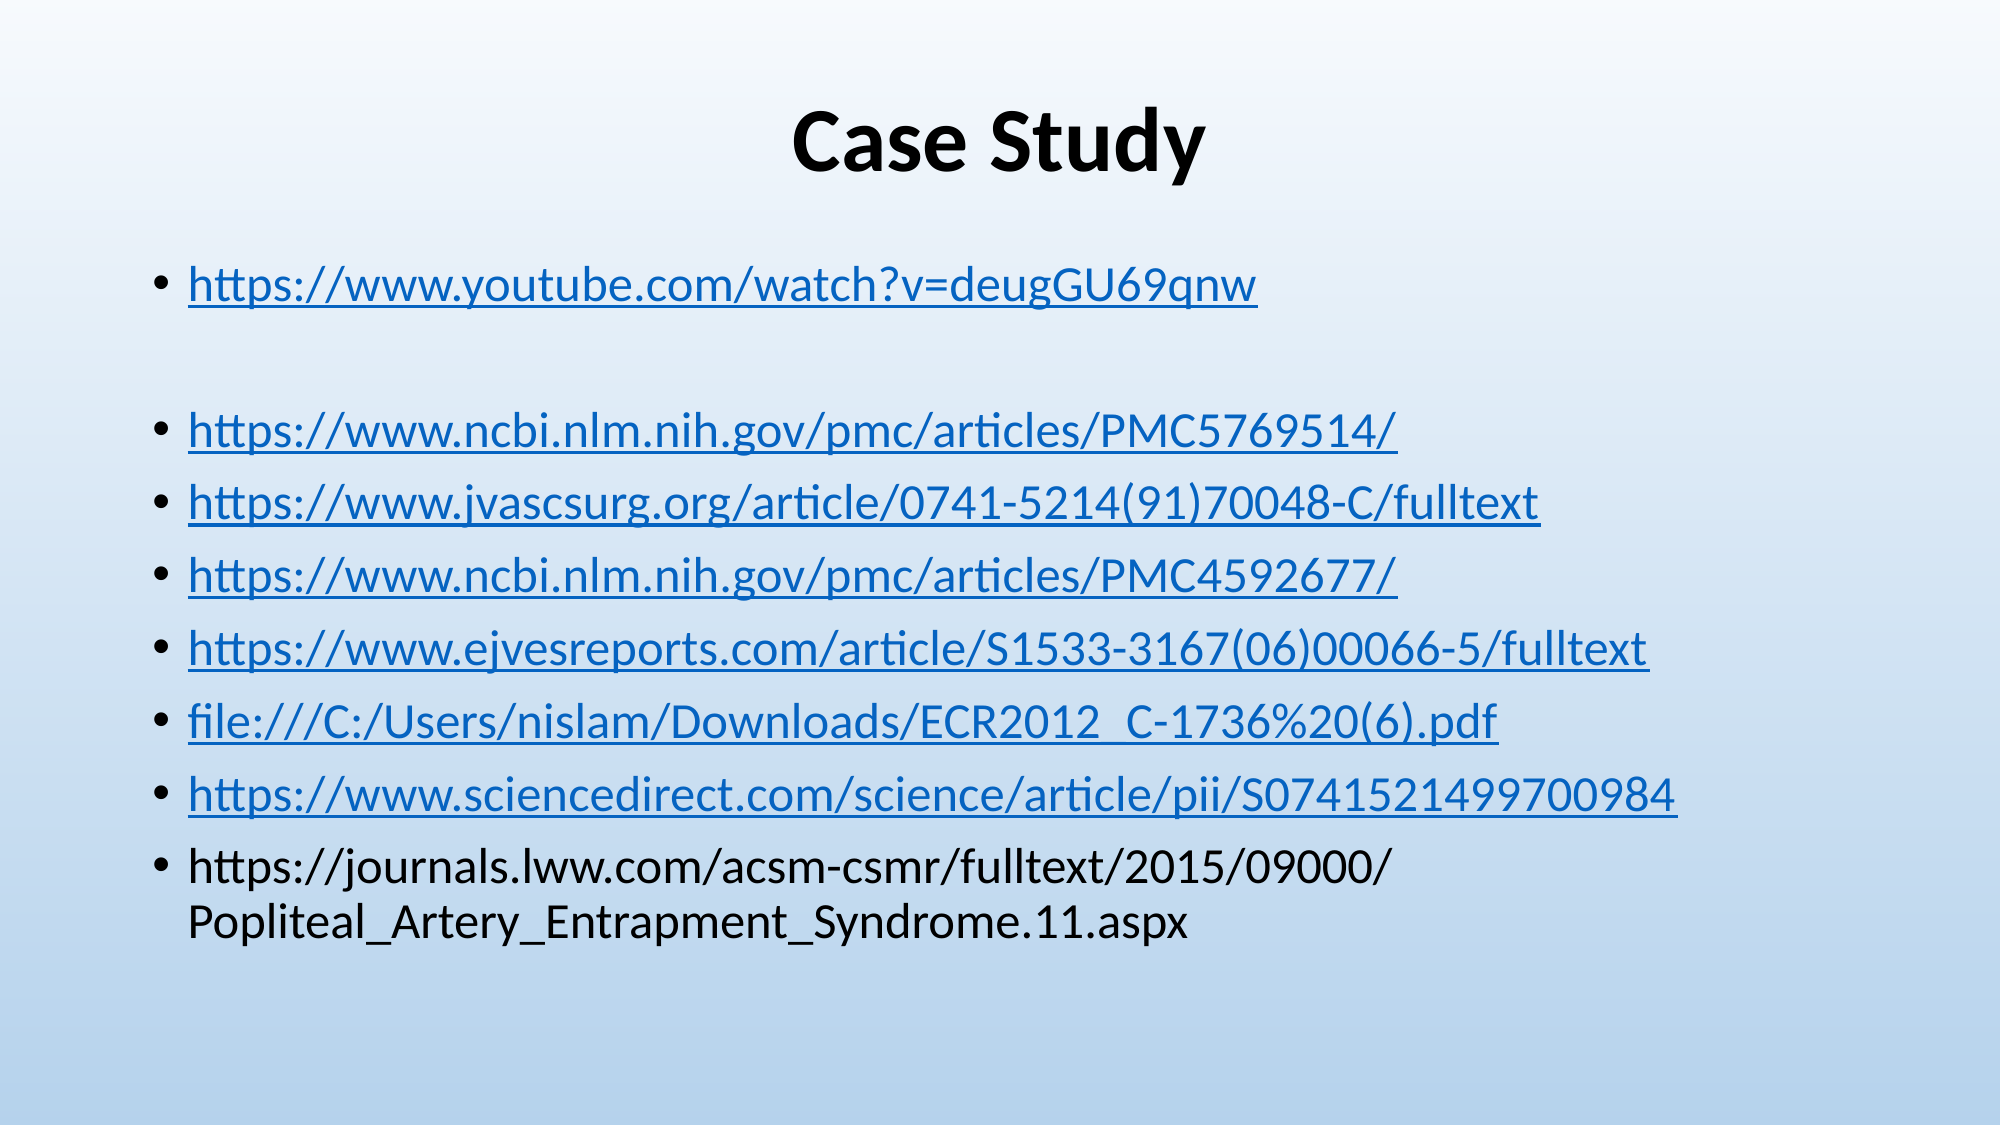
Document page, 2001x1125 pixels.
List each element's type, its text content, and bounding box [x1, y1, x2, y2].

title Case Study [137, 33, 1863, 250]
list https://www.youtube.com/watch?v=deugGU69qnw https://www.ncbi.nlm.nih.gov/pmc/articles/PMC5769514/ https://www.jvascsurg.org/article/0741-5214(91)70048-C/fulltext https://www.ncbi.nlm.nih.gov/pmc/articles/PMC4592677/ https://www.ejvesreports.com/article/S1533-3167(06)00066-5/fulltext file:///C:/Users/nislam/Downloads/ECR2012_C-1736%20(6).pdf https://www.sciencedirect.com/science/article/pii/S0741521499700984 https://journals.lww.com/acsm-csmr/fulltext/2015/09000/Popliteal_Artery_Entrapment_Syndrome.11.aspx [137, 250, 1863, 965]
